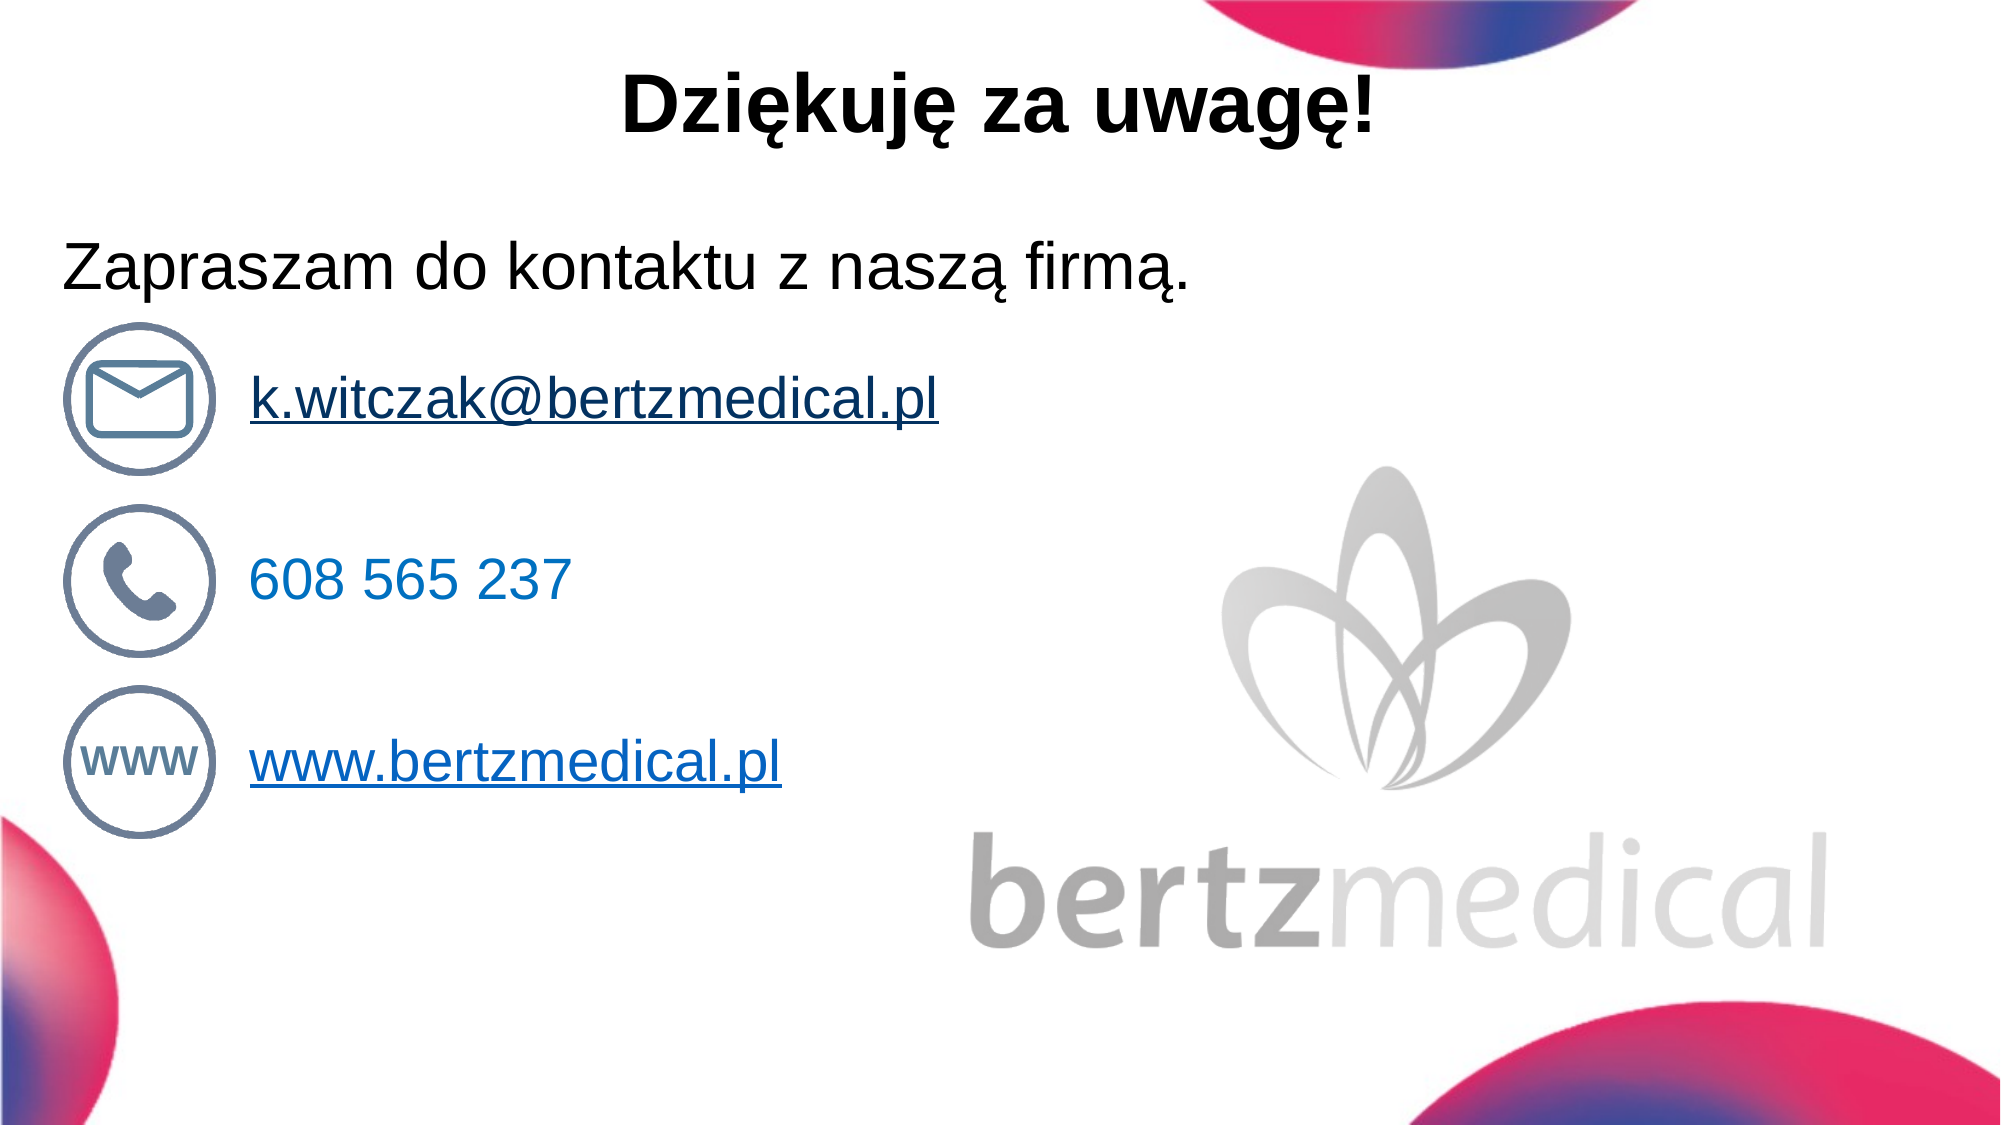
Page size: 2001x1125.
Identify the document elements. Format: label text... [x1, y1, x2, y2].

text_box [63, 322, 943, 839]
text_box Dziękuję za uwagę! Zapraszam do kontaktu z naszą firmą. [63, 60, 1937, 304]
picture [0, 0, 2001, 1125]
